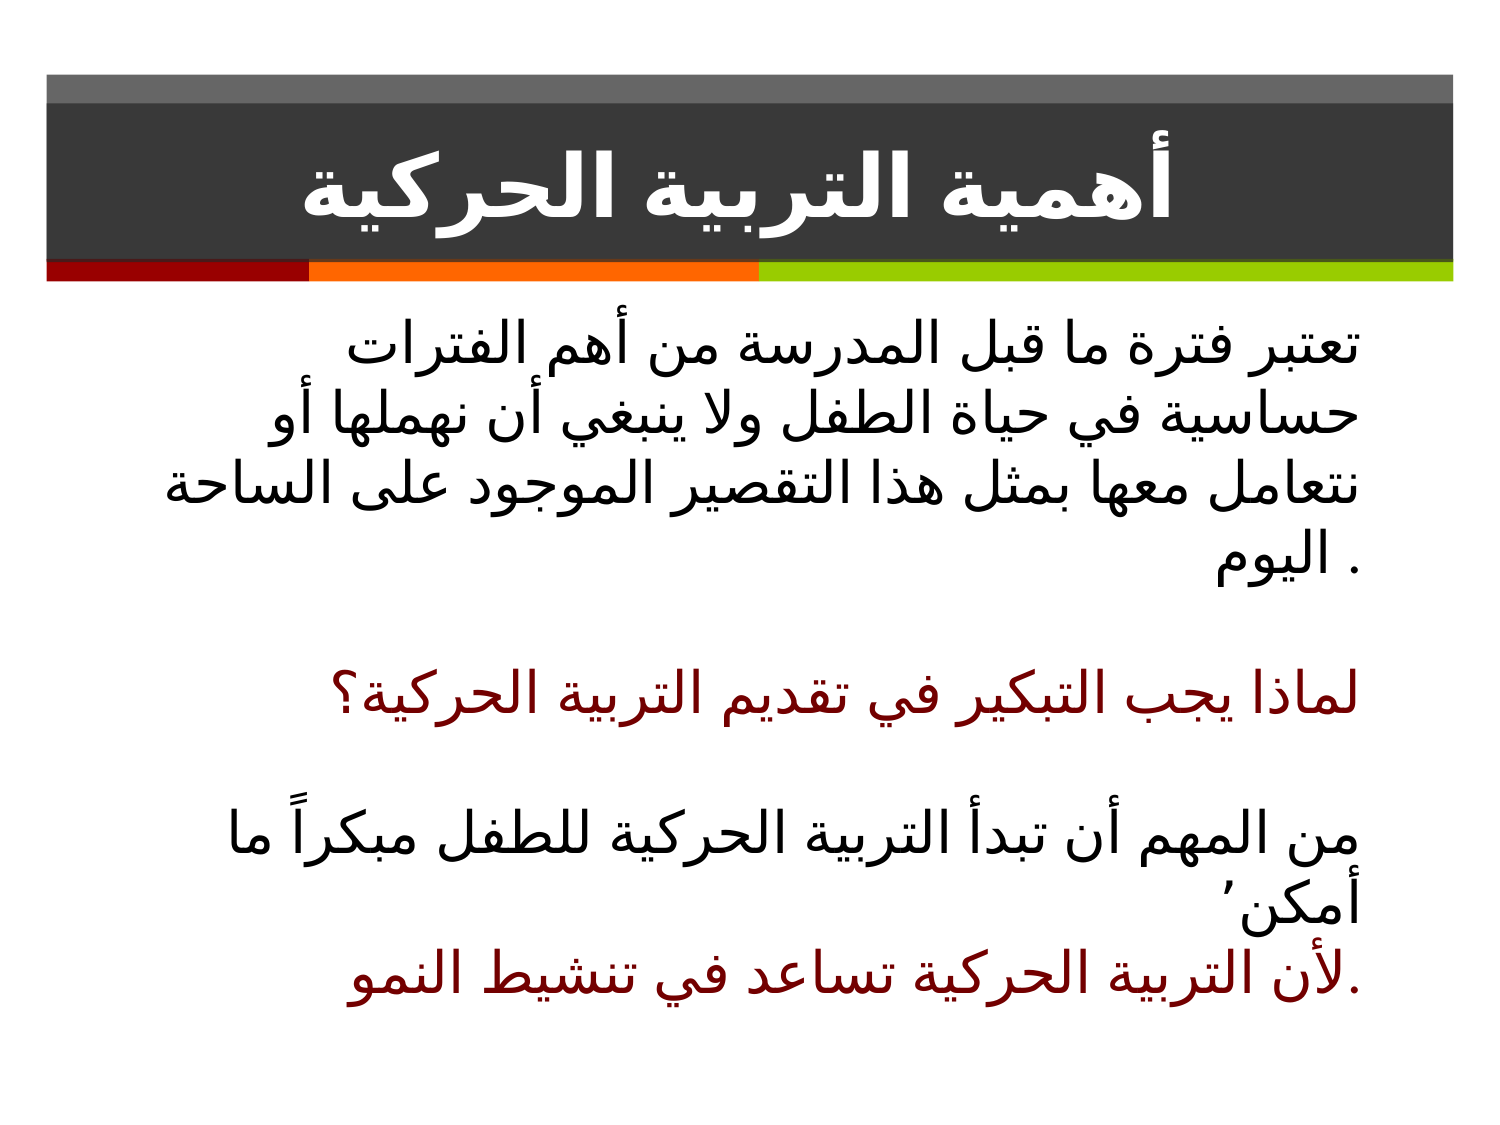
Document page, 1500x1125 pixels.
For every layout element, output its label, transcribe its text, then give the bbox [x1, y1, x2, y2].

title أهمية التربية الحركية [46, 103, 1454, 263]
text_box تعتبر فترة ما قبل المدرسة من أهم الفترات حساسية في حياة الطفل ولا ينبغي أن نهملها أو نتعامل معها بمثل هذا التقصير الموجود على الساحة اليوم . لماذا يجب التبكير في تقديم التربية الحركية؟ من المهم أن تبدأ التربية الحركية للطفل مبكراً ما أمكن٬ لأن التربية الحركية تساعد في تنشيط النمو. [126, 297, 1377, 1125]
